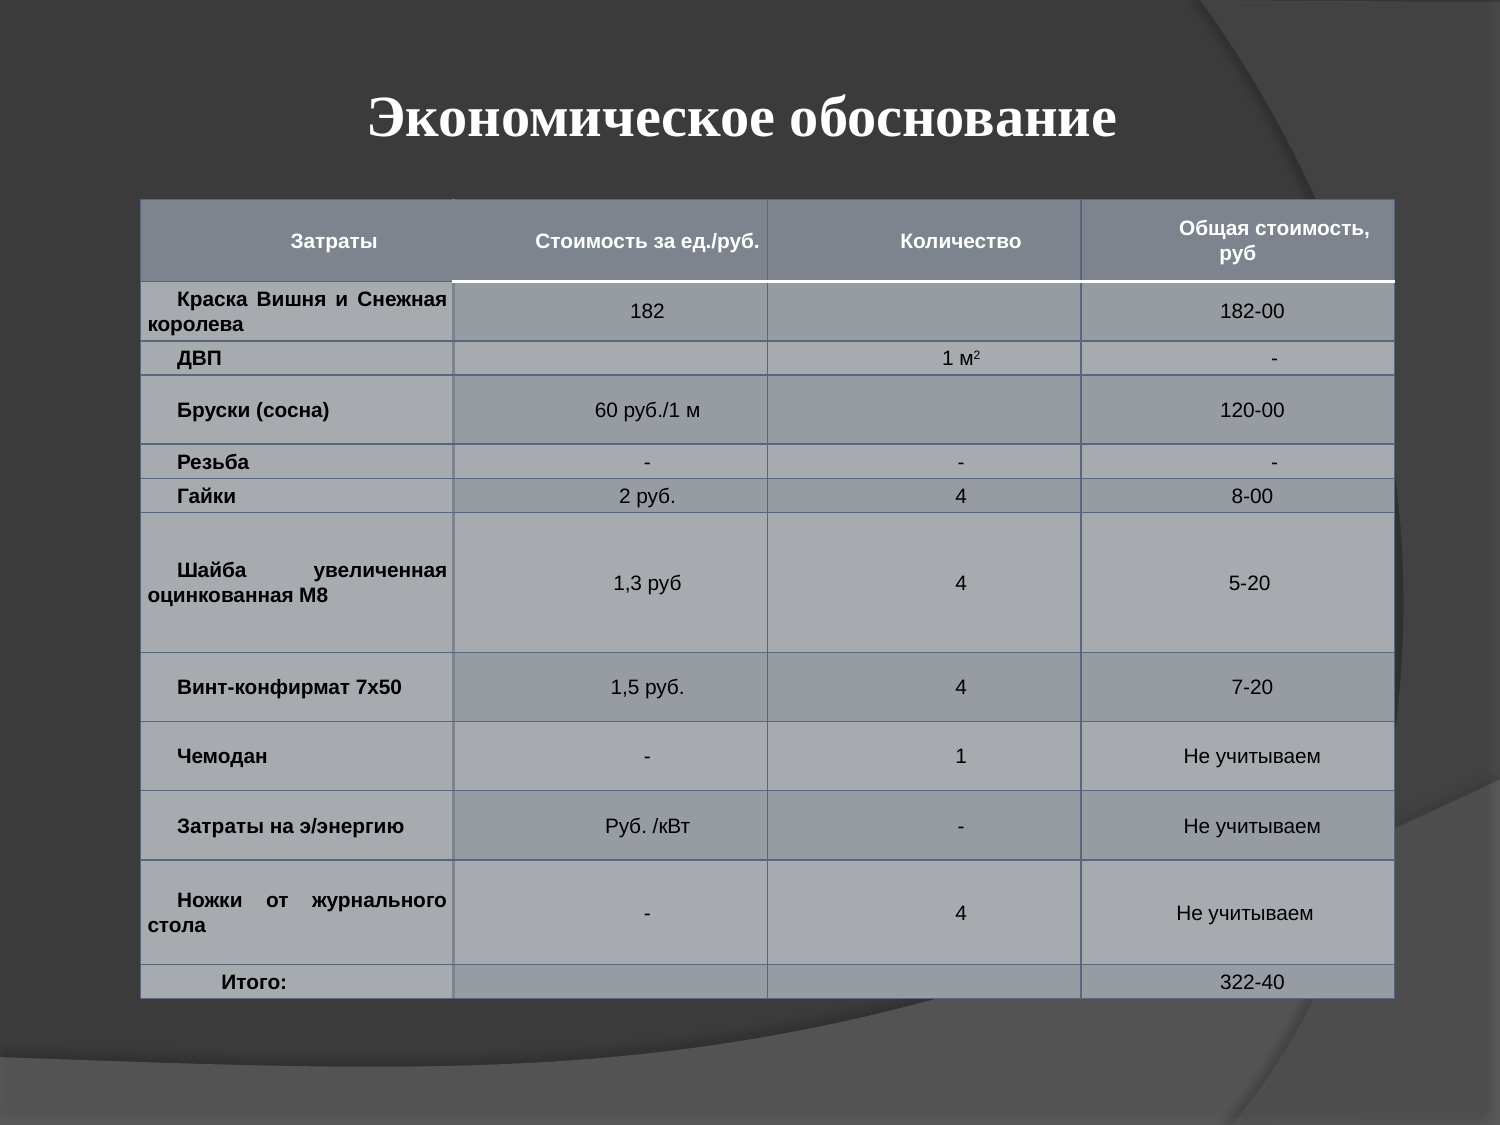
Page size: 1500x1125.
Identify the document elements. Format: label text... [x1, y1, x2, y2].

table_cell ДВП [141, 342, 452, 374]
table_cell - [768, 791, 1080, 859]
table_cell 8-00 [1082, 479, 1394, 512]
table_cell 182-00 [1082, 283, 1394, 340]
table_cell [455, 342, 767, 374]
table_cell Шайба увеличенная оцинкованная М8 [141, 513, 452, 652]
table_cell - [455, 861, 767, 964]
table_cell - [455, 445, 767, 478]
table_header Количество [768, 200, 1080, 280]
table_cell Винт-конфирмат 7х50 [141, 653, 452, 721]
table_cell Не учитываем [1082, 791, 1394, 859]
text_box Экономическое обоснование [351, 70, 1371, 199]
table_cell - [455, 722, 767, 790]
table_cell 1,5 руб. [455, 653, 767, 721]
table_cell 4 [768, 653, 1080, 721]
table_cell [768, 965, 1080, 998]
table_cell 2 руб. [455, 479, 767, 512]
table_cell 4 [768, 479, 1080, 512]
table_cell 7-20 [1082, 653, 1394, 721]
table_cell - [1082, 445, 1394, 478]
table_cell Затраты на э/энергию [141, 791, 452, 859]
table_cell Гайки [141, 479, 452, 512]
table_cell Резьба [141, 445, 452, 478]
table_cell [768, 283, 1080, 340]
table_cell 1 м2 [768, 342, 1080, 374]
table_cell 1 [768, 722, 1080, 790]
table_cell Бруски (сосна) [141, 376, 452, 443]
table_cell - [768, 445, 1080, 478]
table_cell 4 [768, 513, 1080, 652]
table_cell - [1082, 342, 1394, 374]
table_cell Ножки от журнального стола [141, 861, 452, 964]
table_cell Краска Вишня и Снежная королева [141, 282, 452, 340]
table_cell Руб. /кВт [455, 791, 767, 859]
table_cell 120-00 [1082, 376, 1394, 443]
table_cell Чемодан [141, 722, 452, 790]
table_cell Итого: [141, 965, 452, 998]
table_cell [768, 376, 1080, 443]
table_cell 5-20 [1082, 513, 1394, 652]
table_header Общая стоимость, руб [1082, 200, 1394, 280]
table_cell 1,3 руб [455, 513, 767, 652]
table_cell [455, 965, 767, 998]
table_cell 322-40 [1082, 965, 1394, 998]
table_cell Не учитываем [1082, 722, 1394, 790]
table_cell 4 [768, 861, 1080, 964]
table_cell 60 руб./1 м [455, 376, 767, 443]
table_cell 182 [455, 283, 767, 340]
table_cell Не учитываем [1082, 861, 1394, 964]
table_header Стоимость за ед./руб. [455, 200, 767, 280]
table_header Затраты [141, 200, 452, 281]
